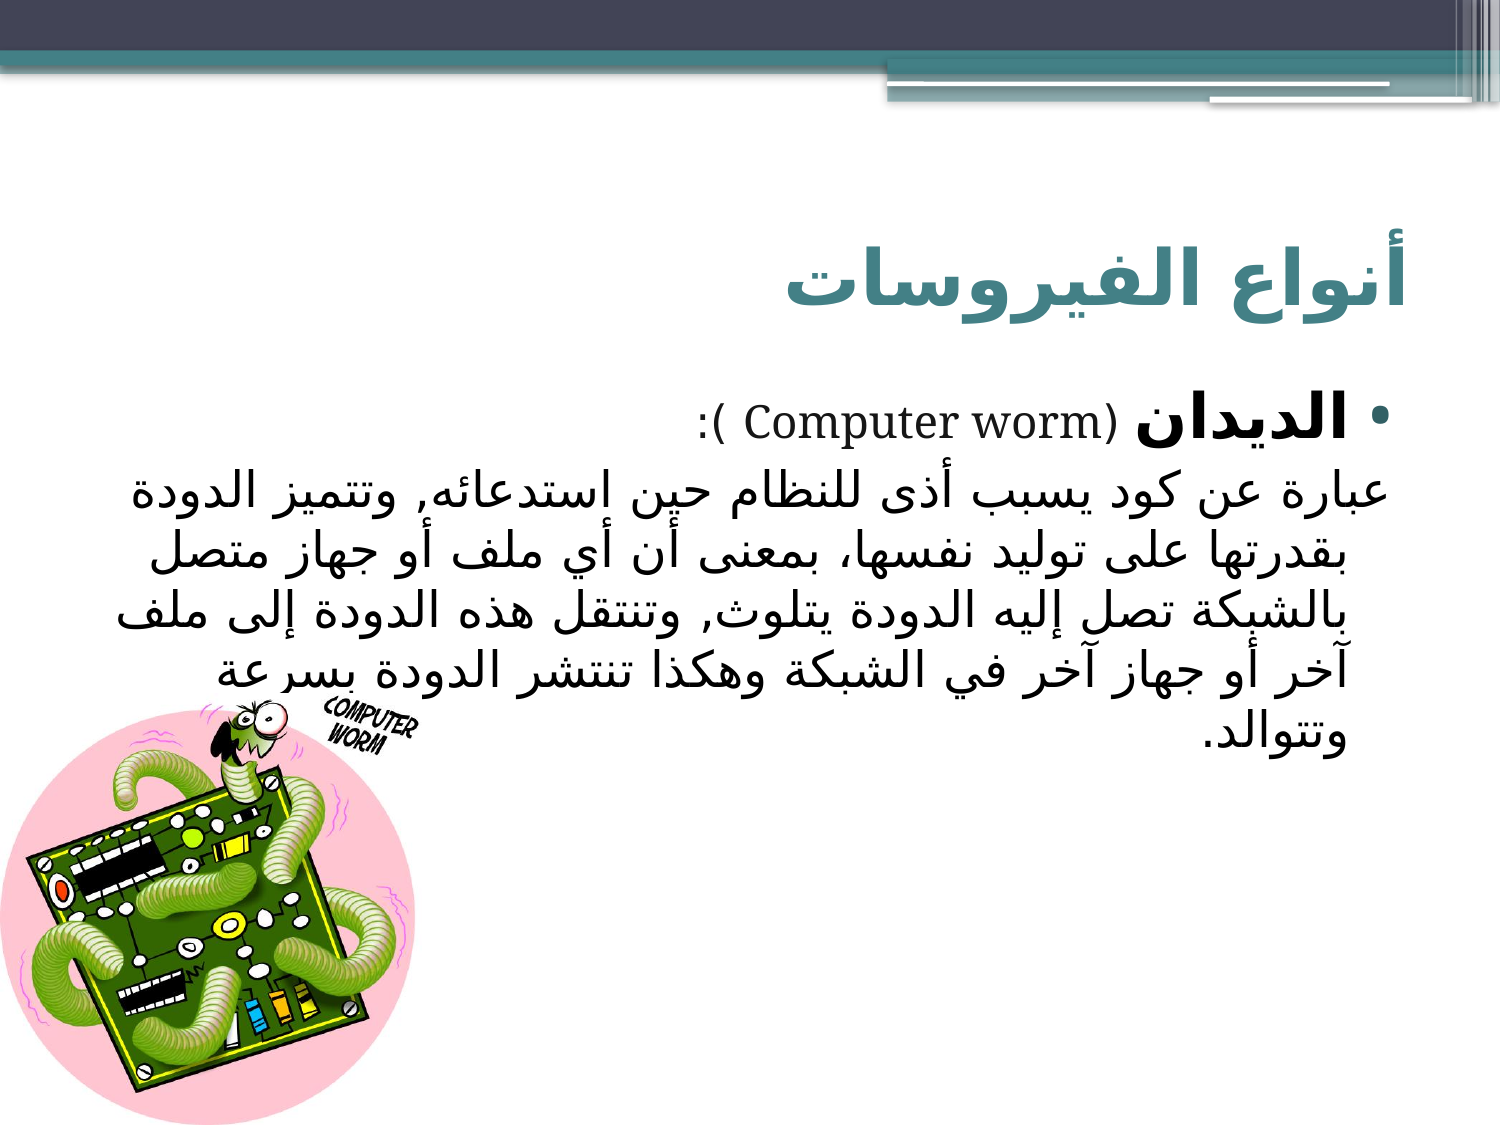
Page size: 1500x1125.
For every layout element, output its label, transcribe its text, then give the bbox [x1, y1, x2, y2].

picture [0, 693, 423, 1125]
title أنواع الفيروسات [75, 187, 1425, 363]
list الديدان (Computer worm ): عبارة عن كود يسبب أذى للنظام حين استدعائه, وتتميز الدودة بقدرتها على توليد نفسها، بمعنى أن أي ملف أو جهاز متصل بالشبكة تصل إليه الدودة يتلوث, وتنتقل هذه الدودة إلى ملف آخر أو جهاز آخر في الشبكة وهكذا تنتشر الدودة بسرعة وتتوالد. [75, 368, 1425, 1079]
